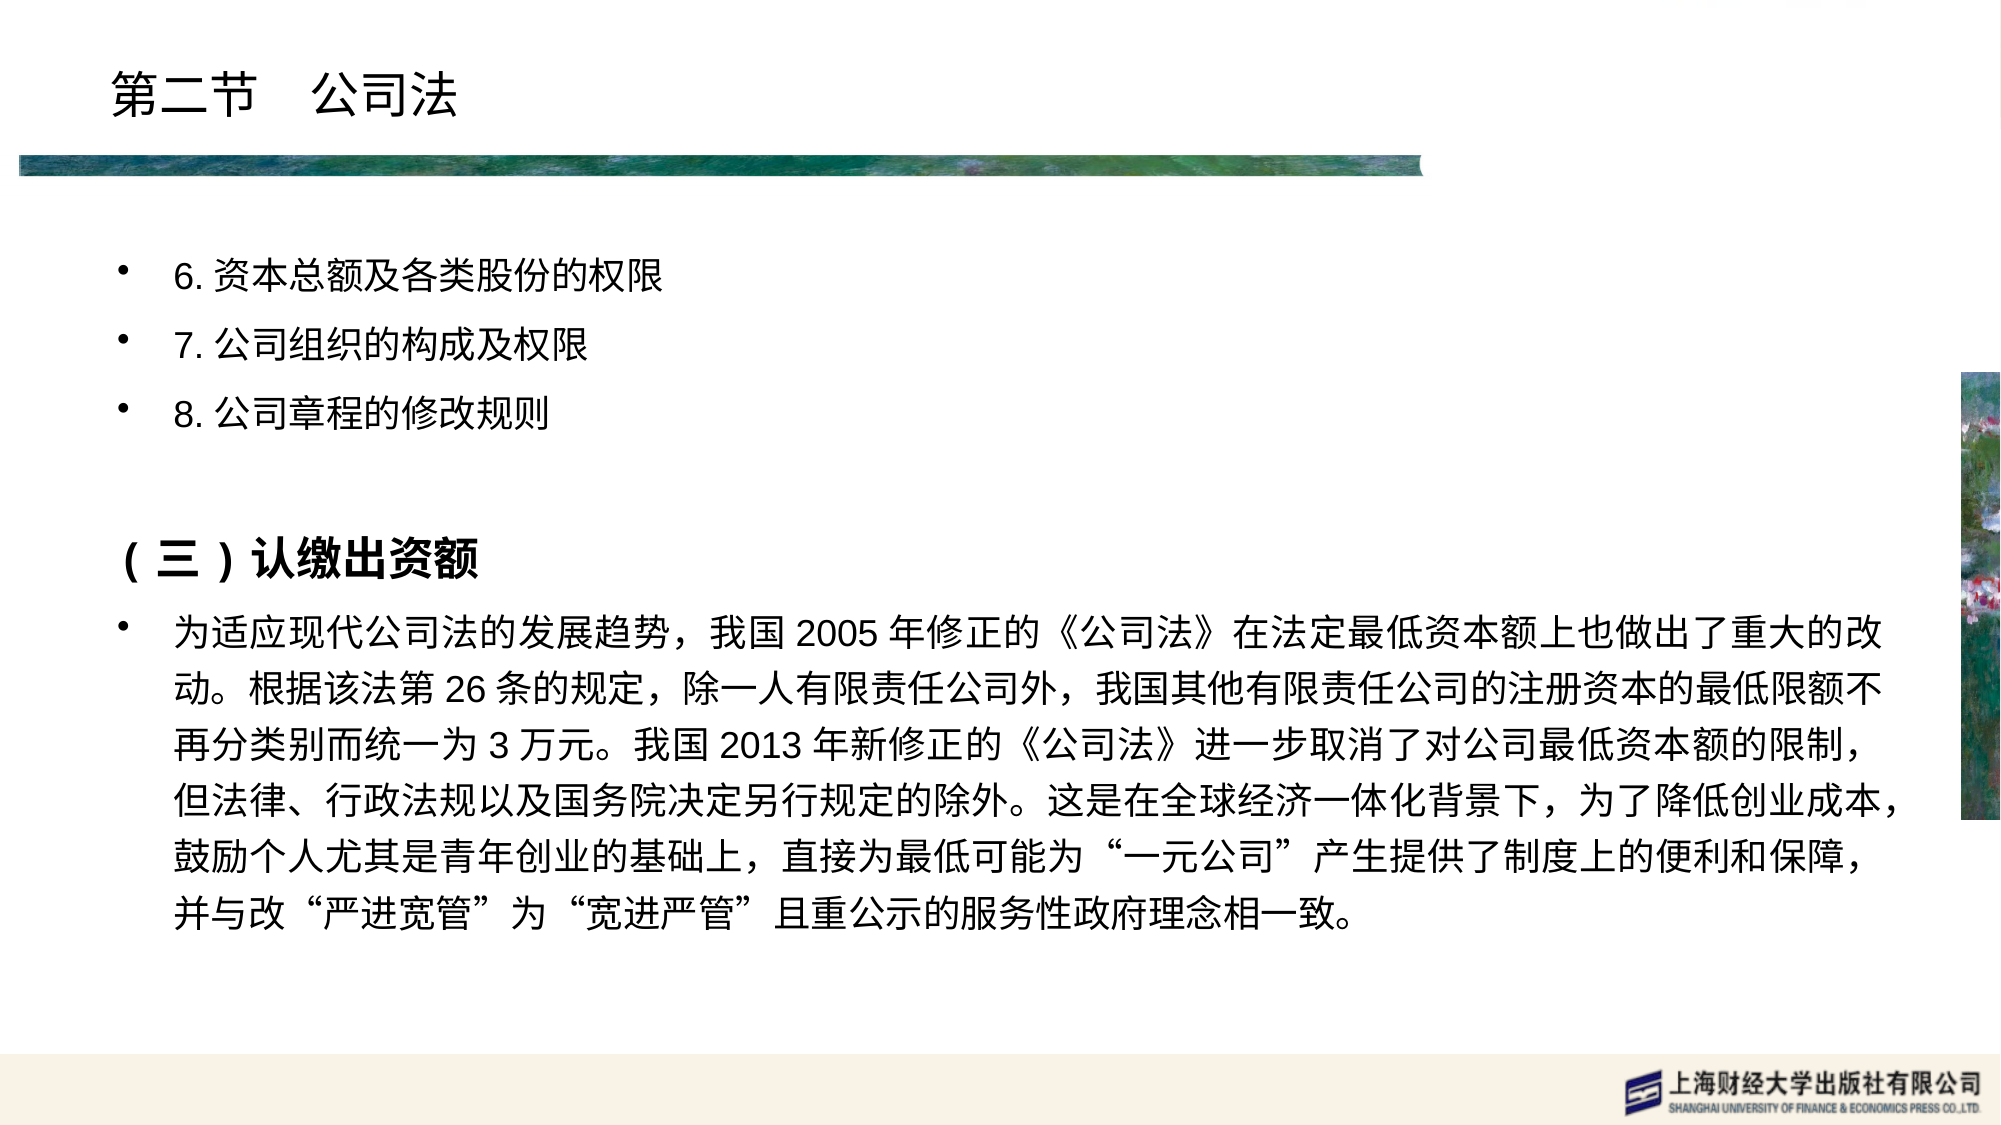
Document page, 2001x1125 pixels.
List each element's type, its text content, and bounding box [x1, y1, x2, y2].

title 第二节 公司法 [94, 42, 1451, 146]
picture [0, 0, 2001, 1125]
list 6.资本总额及各类股份的权限 7.公司组织的构成及权限 8.公司章程的修改规则 (三)认缴出资额 为适应现代公司法的发展趋势，我国2005年修正的《公司法》在法定最低资本额上也做出了重大的改动。根据该法第26条的规定，除一人有限责任公司外，我国其他有限责任公司的注册资本的最低限额不再分类别而统一为3万元。我国2013年新修正的《公司法》进一步取消了对公司最低资本额的限制，但法律、行政法规以及国务院决定另行规定的除外。这是在全球经济一体化背景下，为了降低创业成本，鼓励个人尤其是青年创业的基础上，直接为最低可能为“一元公司”产生提供了制度上的便利和保障，并与改“严进宽管”为“宽进严管”且重公示的服务性政府理念相一致。 [102, 233, 1898, 1032]
